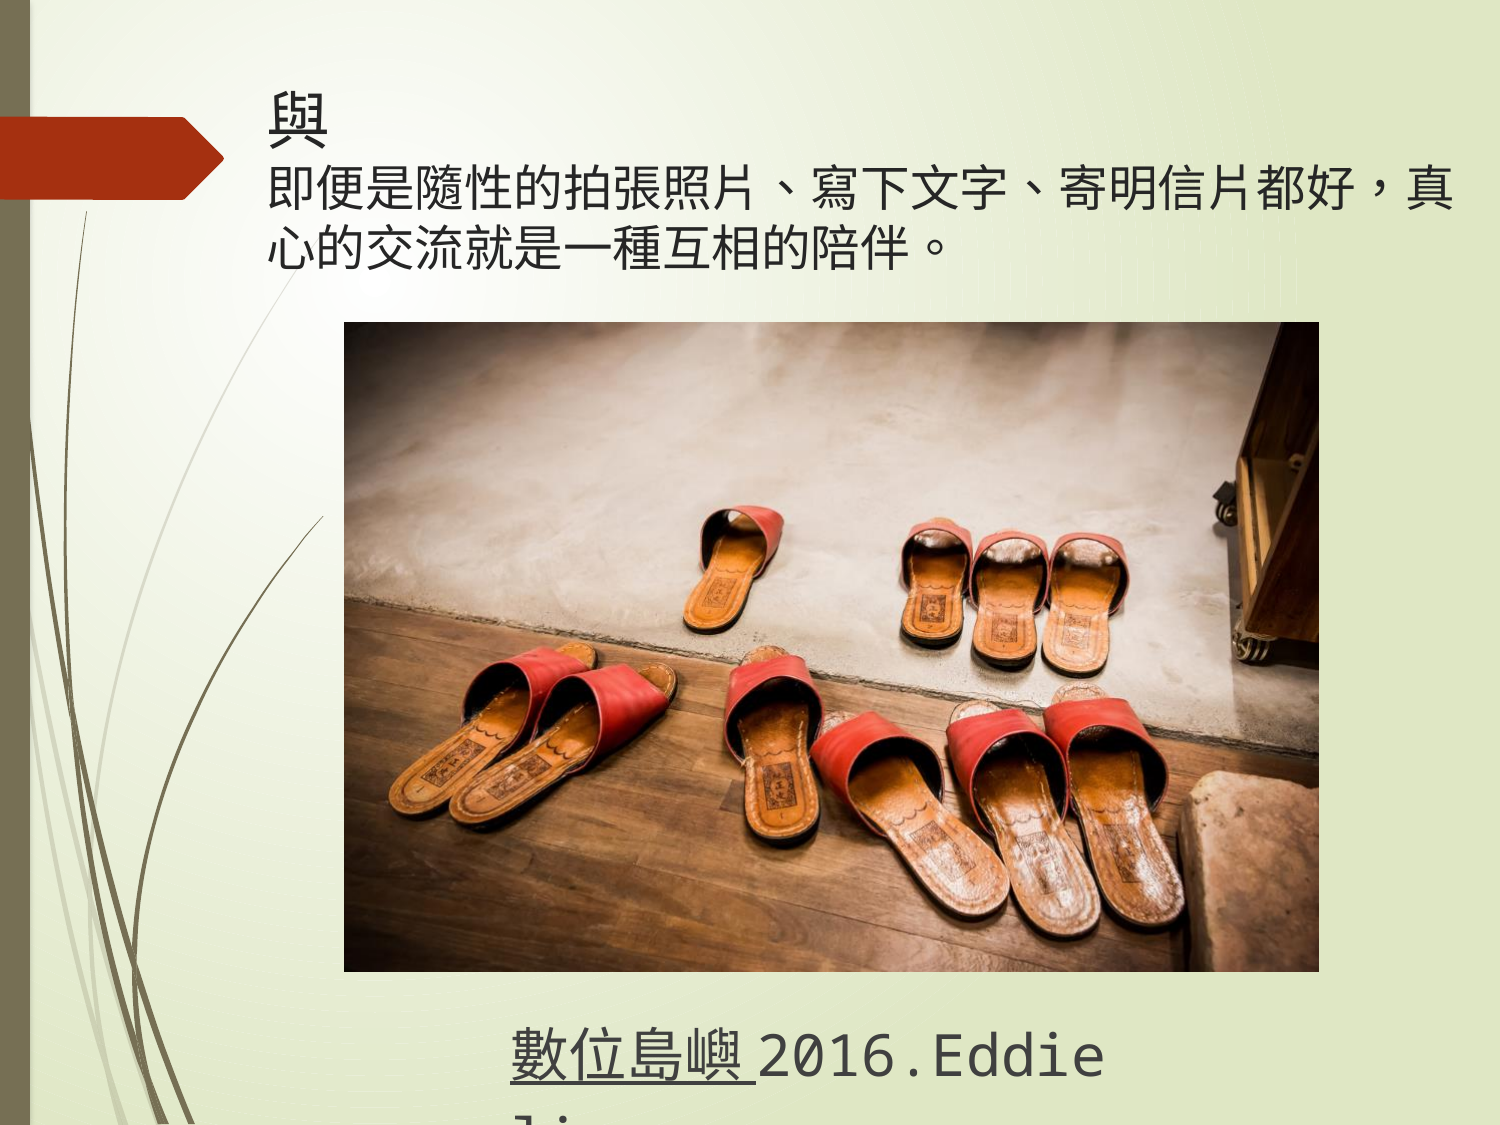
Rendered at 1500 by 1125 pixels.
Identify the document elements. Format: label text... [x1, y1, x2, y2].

text_box 數位島嶼 2016.Eddie liou [495, 1010, 1256, 1100]
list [344, 321, 1320, 972]
title 與 即便是隨性的拍張照片、寫下文字、寄明信片都好，真心的交流就是一種互相的陪伴。 [251, 73, 1500, 284]
